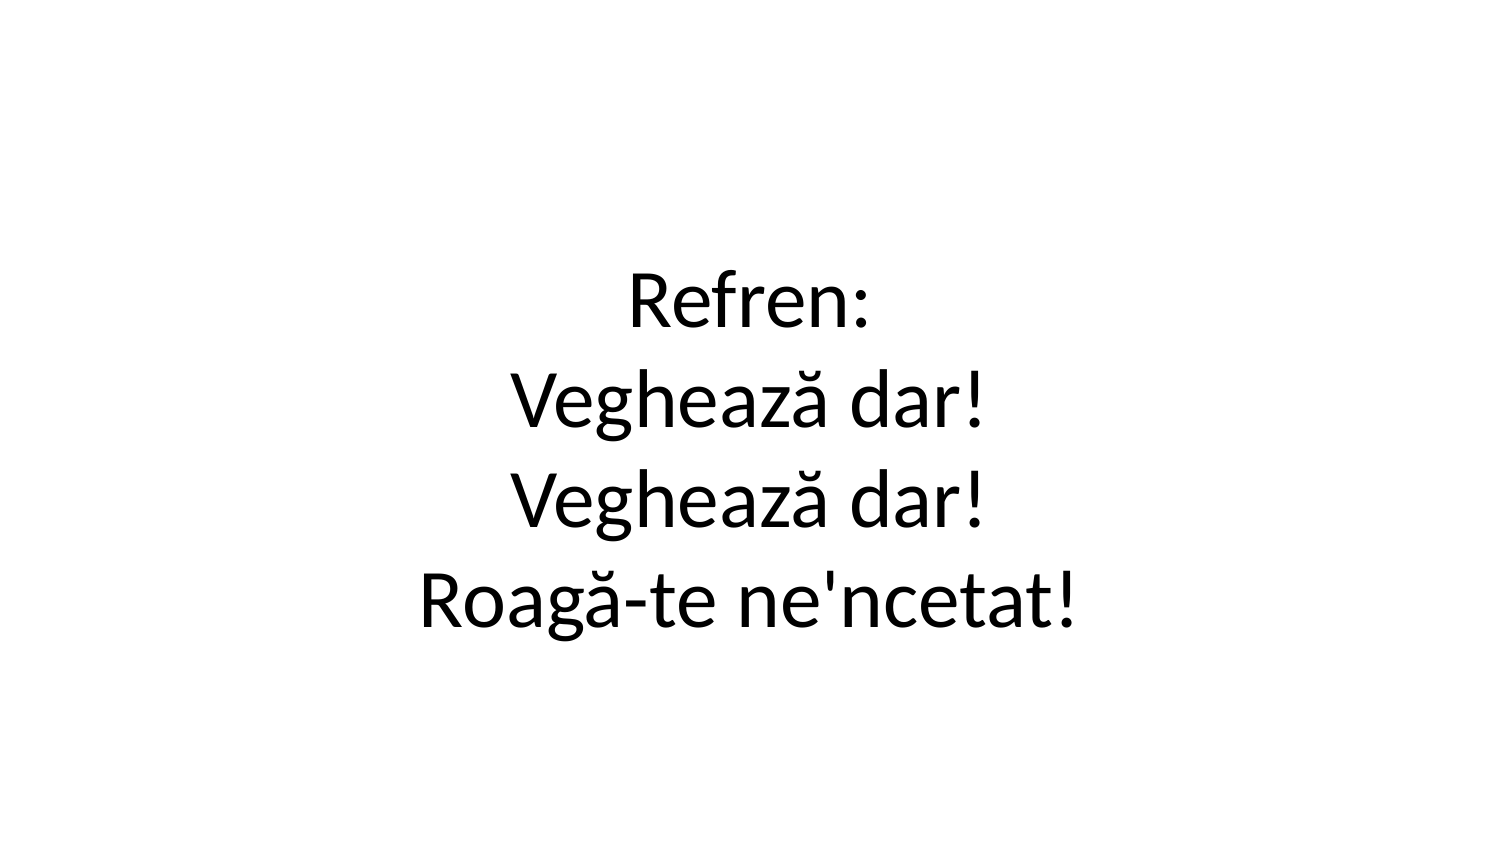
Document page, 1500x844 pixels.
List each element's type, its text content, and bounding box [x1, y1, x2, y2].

text_box Refren: Veghează dar! Veghează dar! Roagă-te ne'ncetat! [403, 192, 1096, 652]
